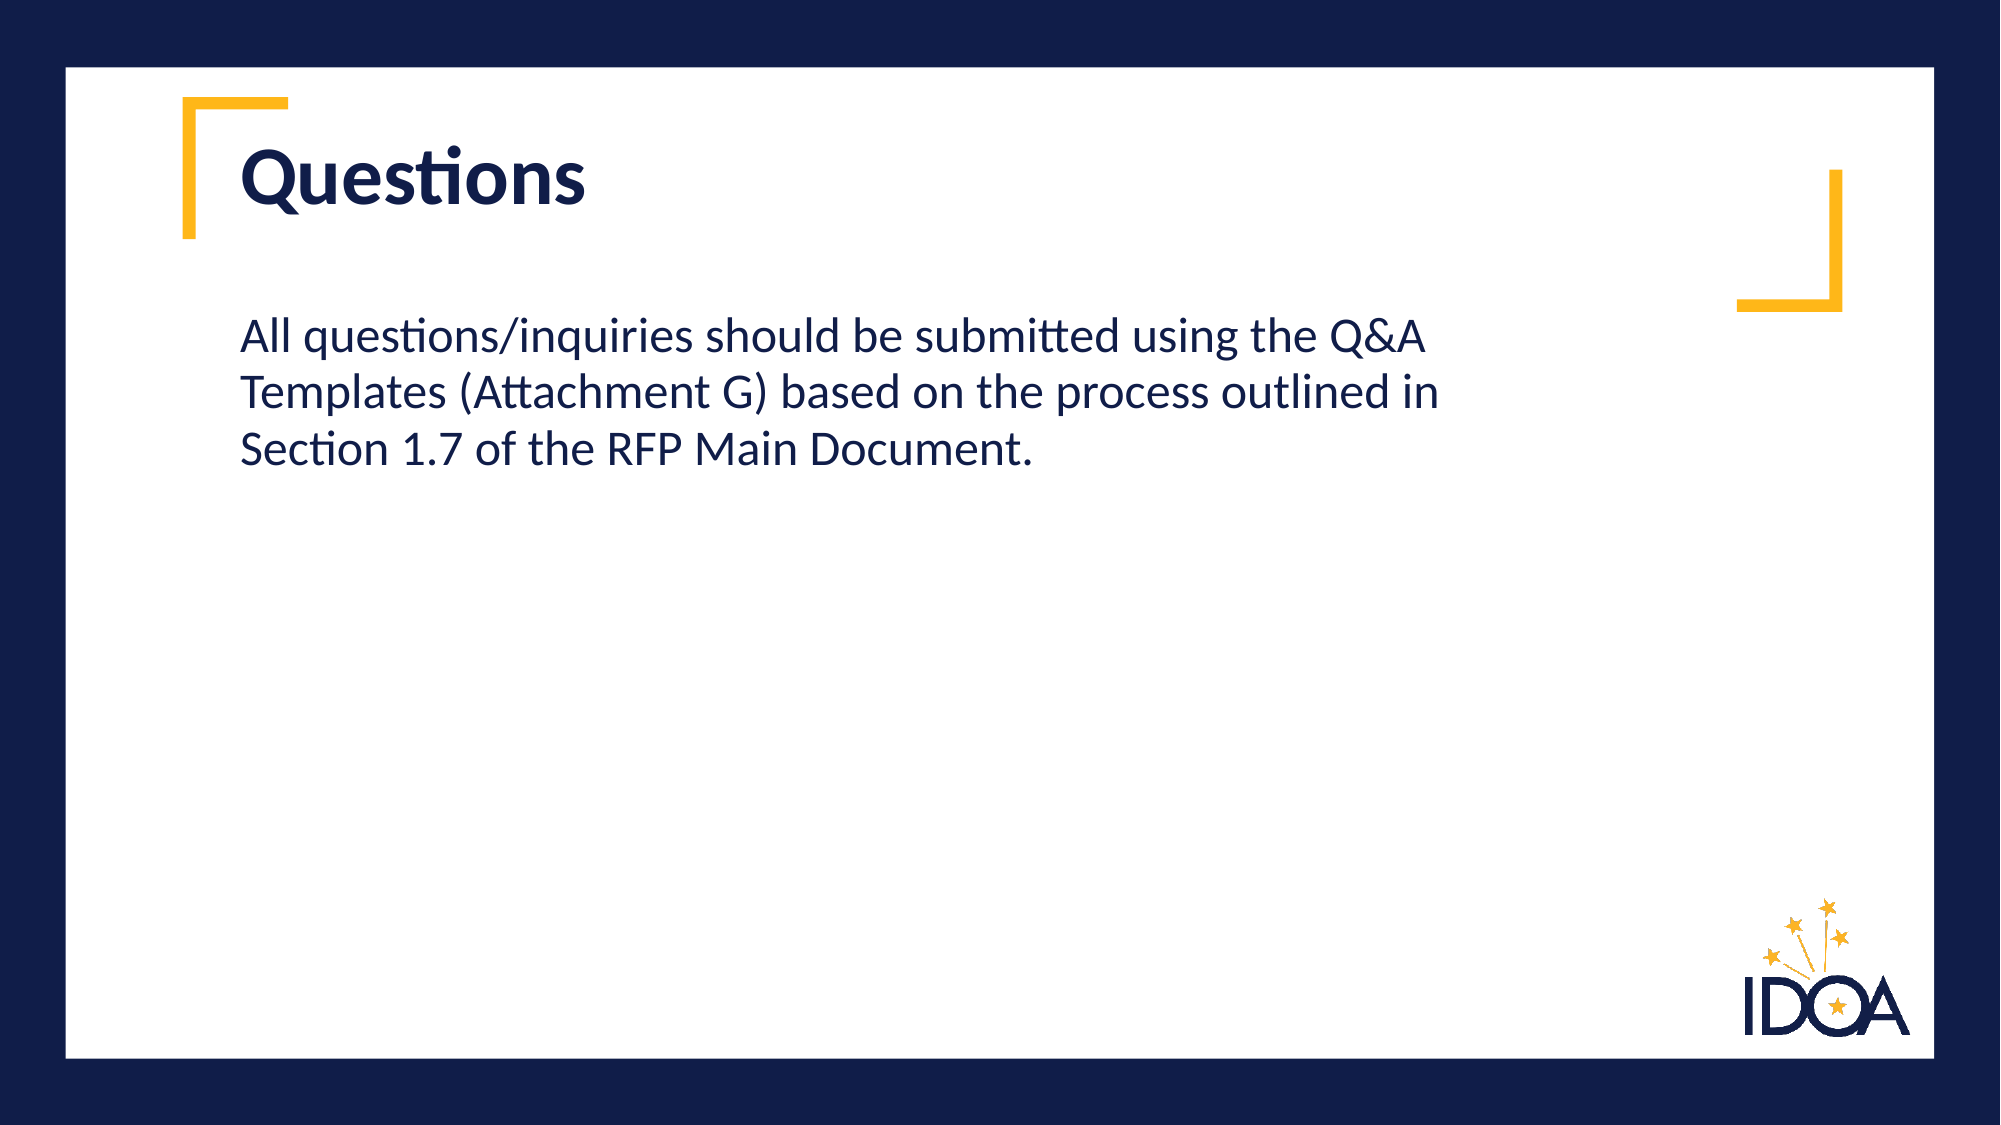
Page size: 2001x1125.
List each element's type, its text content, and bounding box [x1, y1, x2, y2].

list All questions/inquiries should be submitted using the Q&A Templates (Attachment G) based on the process outlined in Section 1.7 of the RFP Main Document. [225, 299, 1489, 736]
picture [1702, 857, 1959, 1114]
title Questions [225, 125, 1800, 262]
